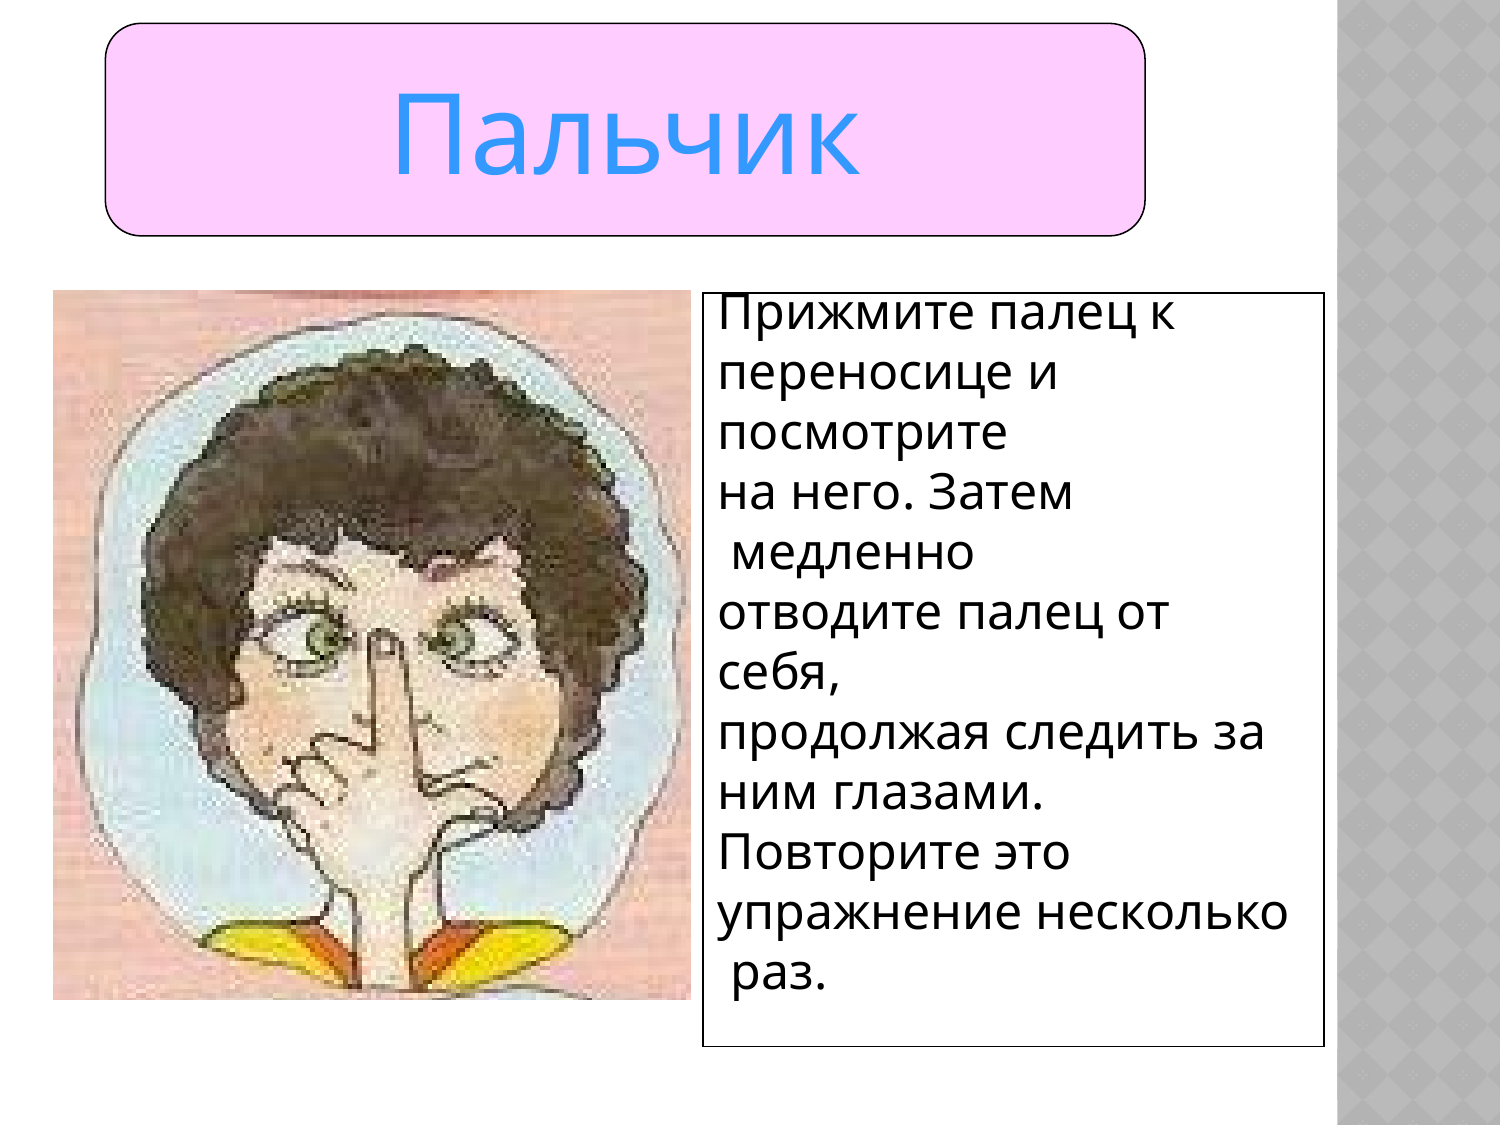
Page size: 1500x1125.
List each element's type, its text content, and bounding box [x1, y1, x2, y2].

text_box Пальчик [105, 23, 1146, 236]
picture [52, 290, 704, 1000]
text_box Прижмите палец к переносице и посмотрите на него. Затем медленно отводите палец от себя, продолжая следить за ним глазами. Повторите это упражнение несколько раз. [703, 292, 1325, 1047]
